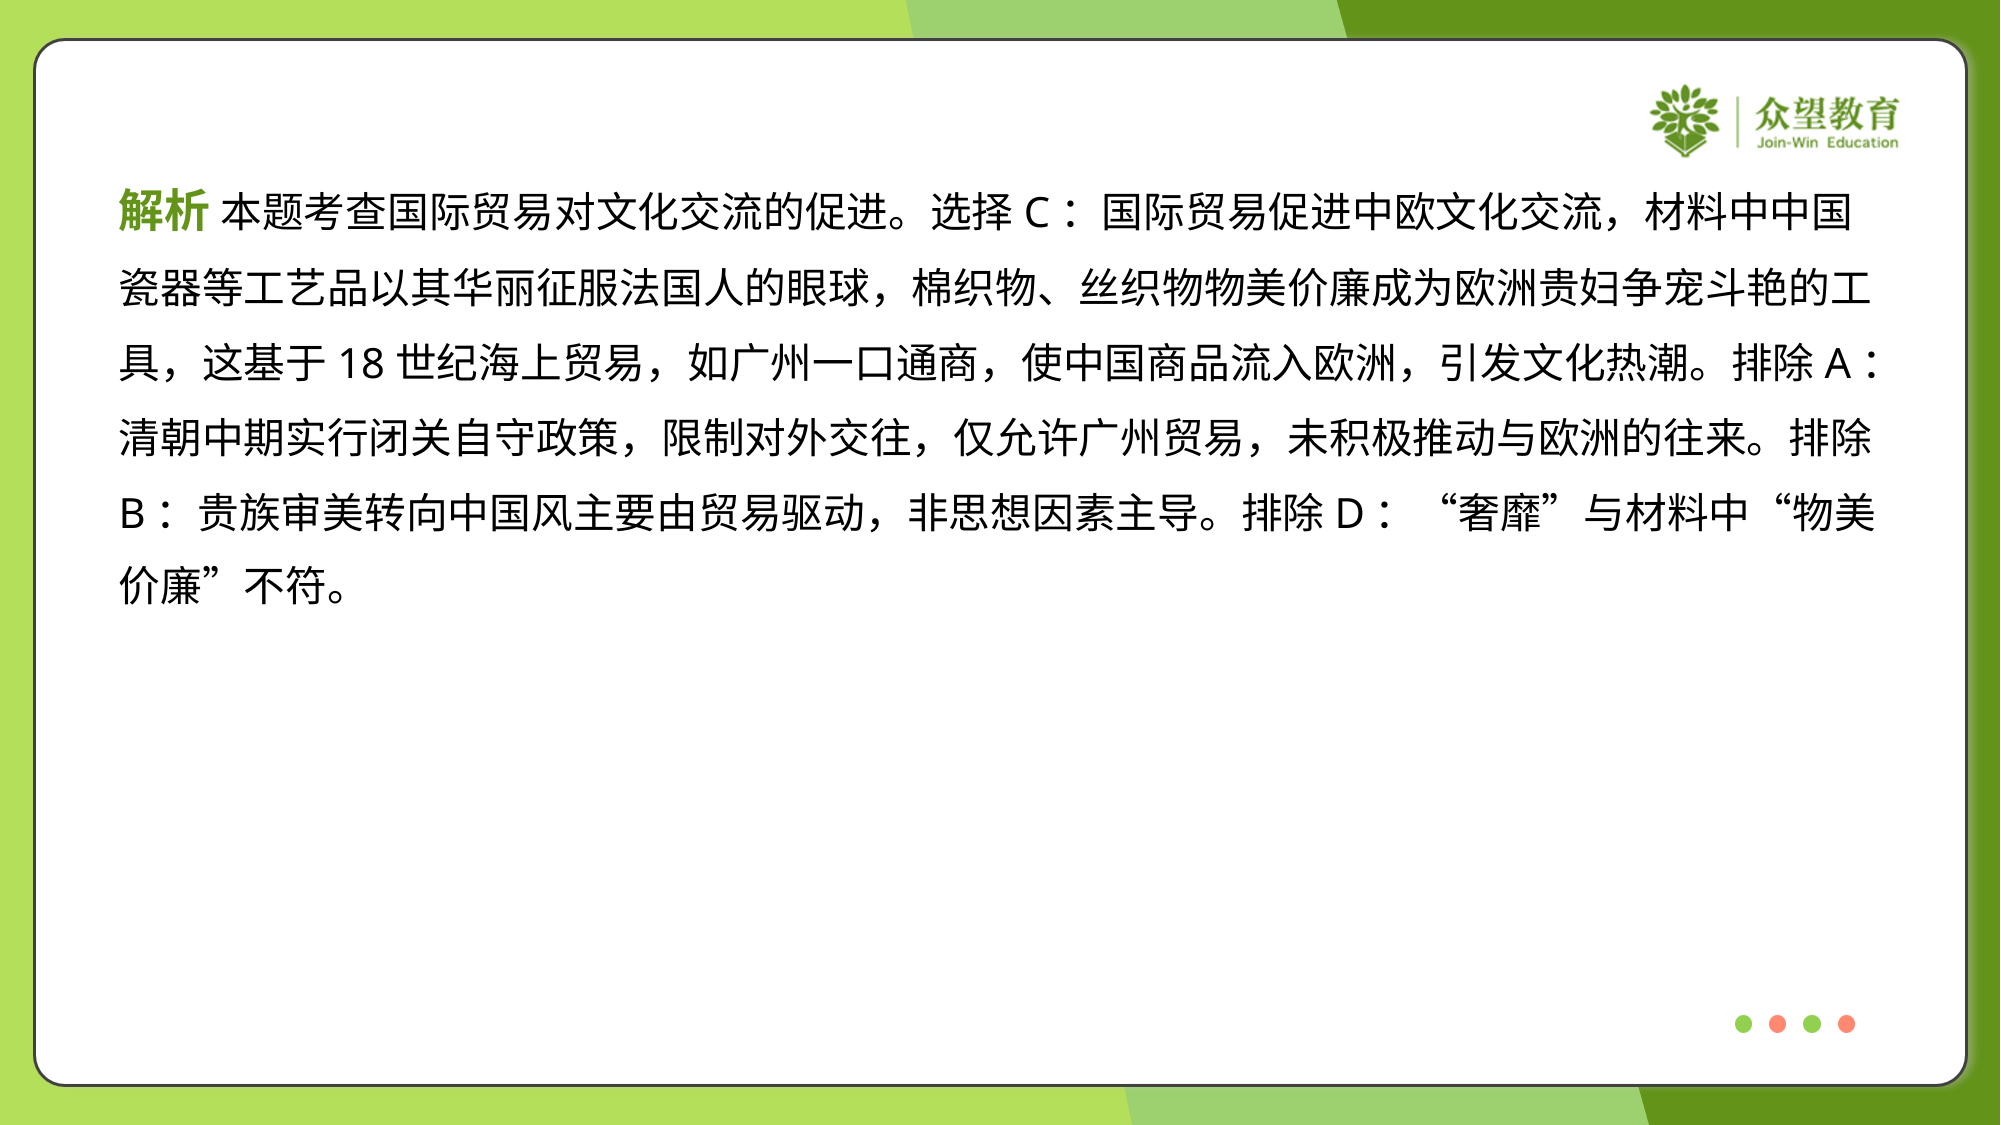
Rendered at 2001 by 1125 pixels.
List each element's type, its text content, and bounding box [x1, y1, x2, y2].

picture [0, 0, 2000, 1125]
text_box 解析 本题考查国际贸易对文化交流的促进。选择C：国际贸易促进中欧文化交流，材料中中国 瓷器等工艺品以其华丽征服法国人的眼球，棉织物、丝织物物美价廉成为欧洲贵妇争宠斗艳的工 具，这基于18世纪海上贸易，如广州一口通商，使中国商品流入欧洲，引发文化热潮。排除A： 清朝中期实行闭关自守政策，限制对外交往，仅允许广州贸易，未积极推动与欧洲的往来。排除 B：贵族审美转向中国风主要由贸易驱动，非思想因素主导。排除D：“奢靡”与材料中“物美 价廉”不符。 [118, 159, 1883, 602]
